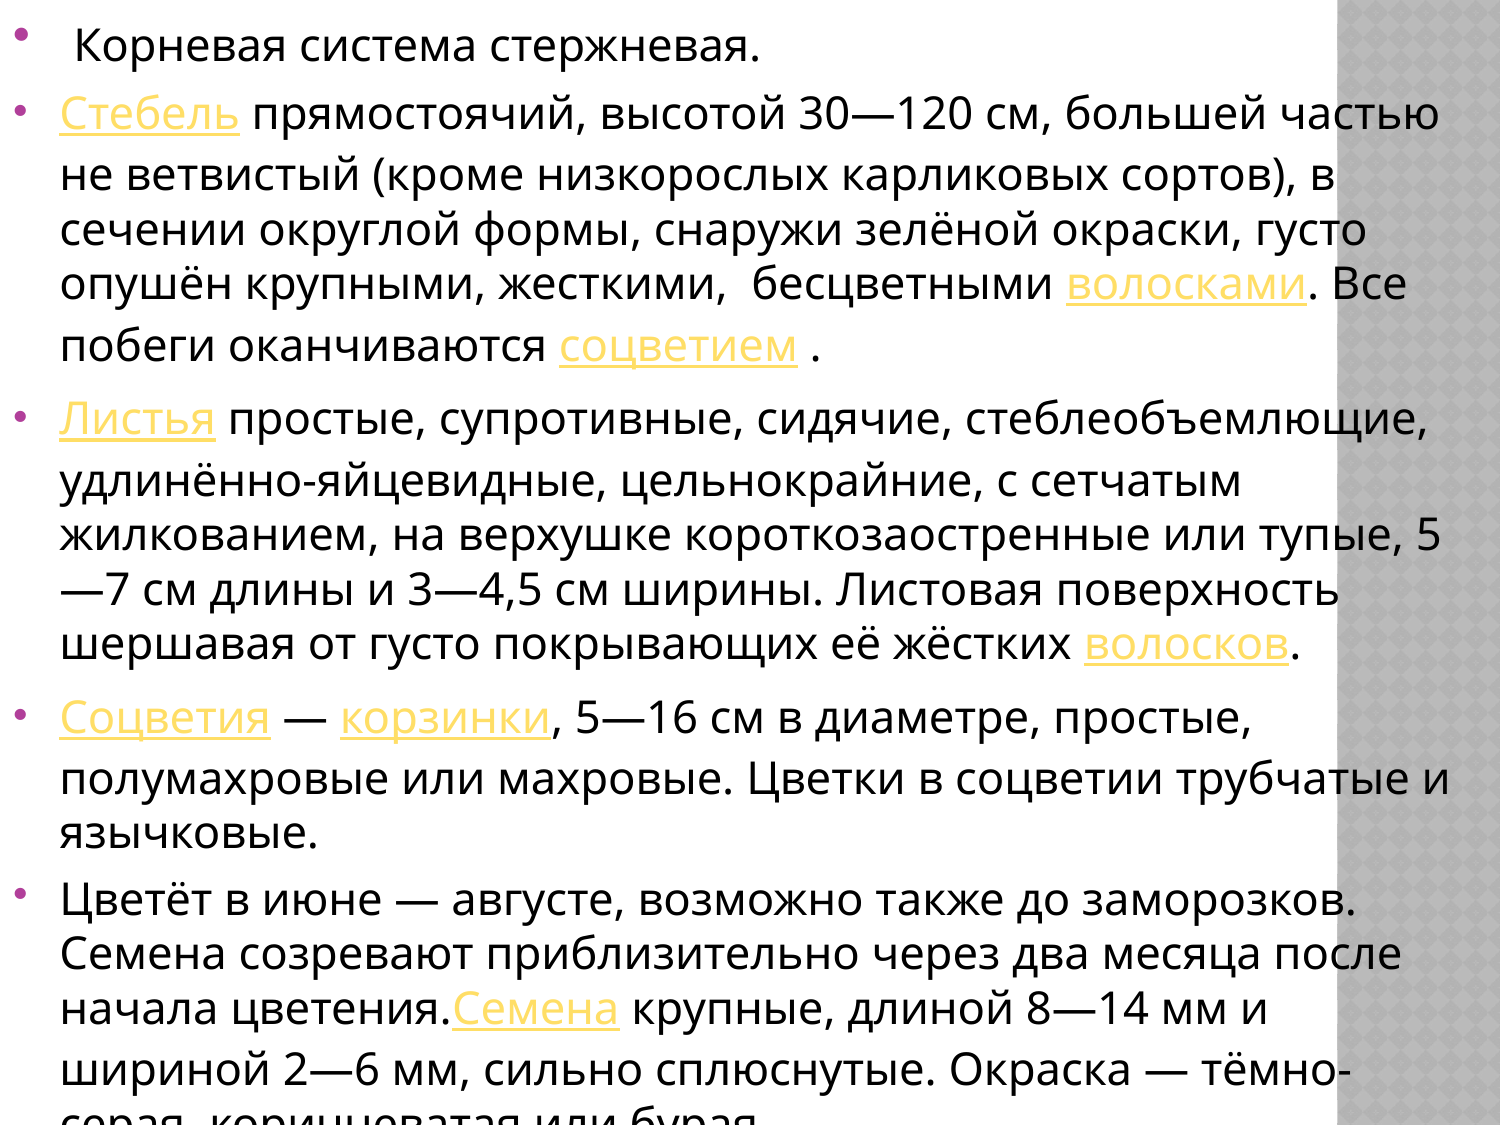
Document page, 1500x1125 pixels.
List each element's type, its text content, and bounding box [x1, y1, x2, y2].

list Корневая система стержневая. Стебель прямостоячий, высотой 30—120 см, большей частью не ветвистый (кроме низкорослых карликовых сортов), в сечении округлой формы, снаружи зелёной окраски, густо опушён крупными, жесткими, бесцветными волосками. Все побеги оканчиваются соцветием . Листья простые, супротивные, сидячие, стеблеобъемлющие, удлинённо-яйцевидные, цельнокрайние, с сетчатым жилкованием, на верхушке короткозаостренные или тупые, 5—7 см длины и 3—4,5 см ширины. Листовая поверхность шершавая от густо покрывающих её жёстких волосков. Соцветия — корзинки, 5—16 см в диаметре, простые, полумахровые или махровые. Цветки в соцветии трубчатые и язычковые. Цветёт в июне — августе, возможно также до заморозков. Семена созревают приблизительно через два месяца после начала цветения.Семена крупные, длиной 8—14 мм и шириной 2—6 мм, сильно сплюснутые. Окраска — тёмно-серая, коричневатая или бурая. [0, 0, 1500, 1125]
